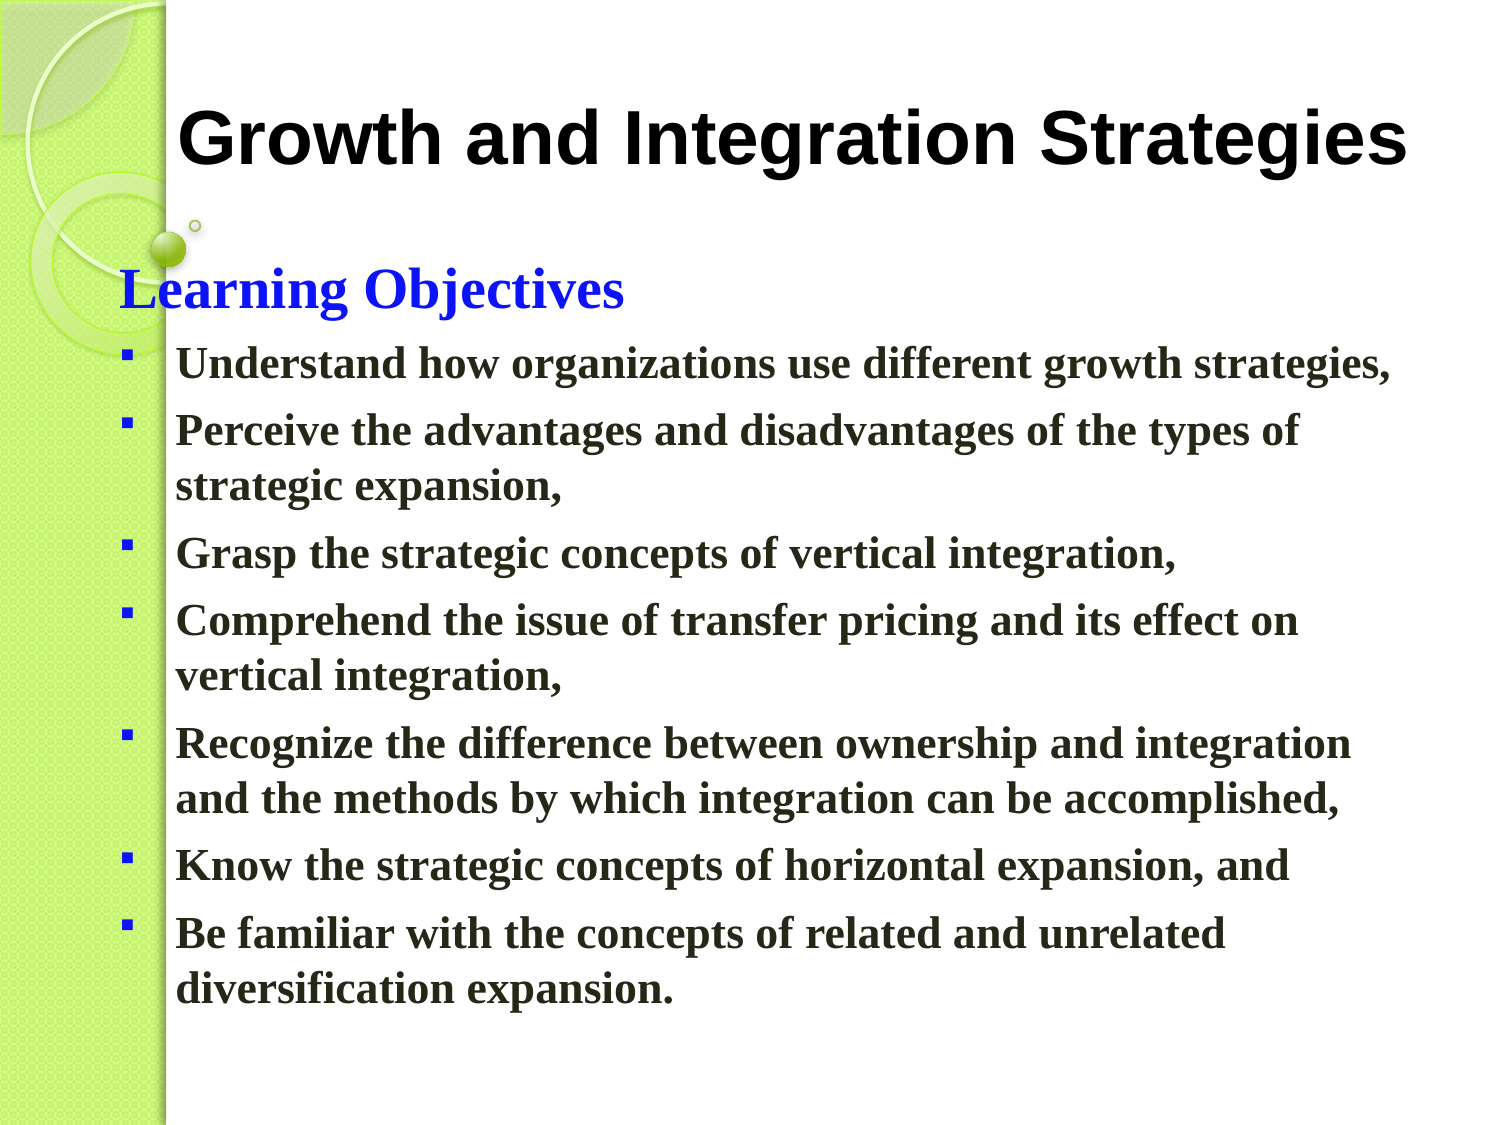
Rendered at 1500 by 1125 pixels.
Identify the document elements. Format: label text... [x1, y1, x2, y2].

title Growth and Integration Strategies [162, 59, 1450, 188]
subtitle Learning Objectives Understand how organizations use different growth strategies, Perceive the advantages and disadvantages of the types of strategic expansion, Grasp the strategic concepts of vertical integration, Comprehend the issue of transfer pricing and its effect on vertical integration, Recognize the difference between ownership and integration and the methods by which integration can be accomplished, Know the strategic concepts of horizontal expansion, and Be familiar with the concepts of related and unrelated diversification expansion. [99, 249, 1450, 1088]
